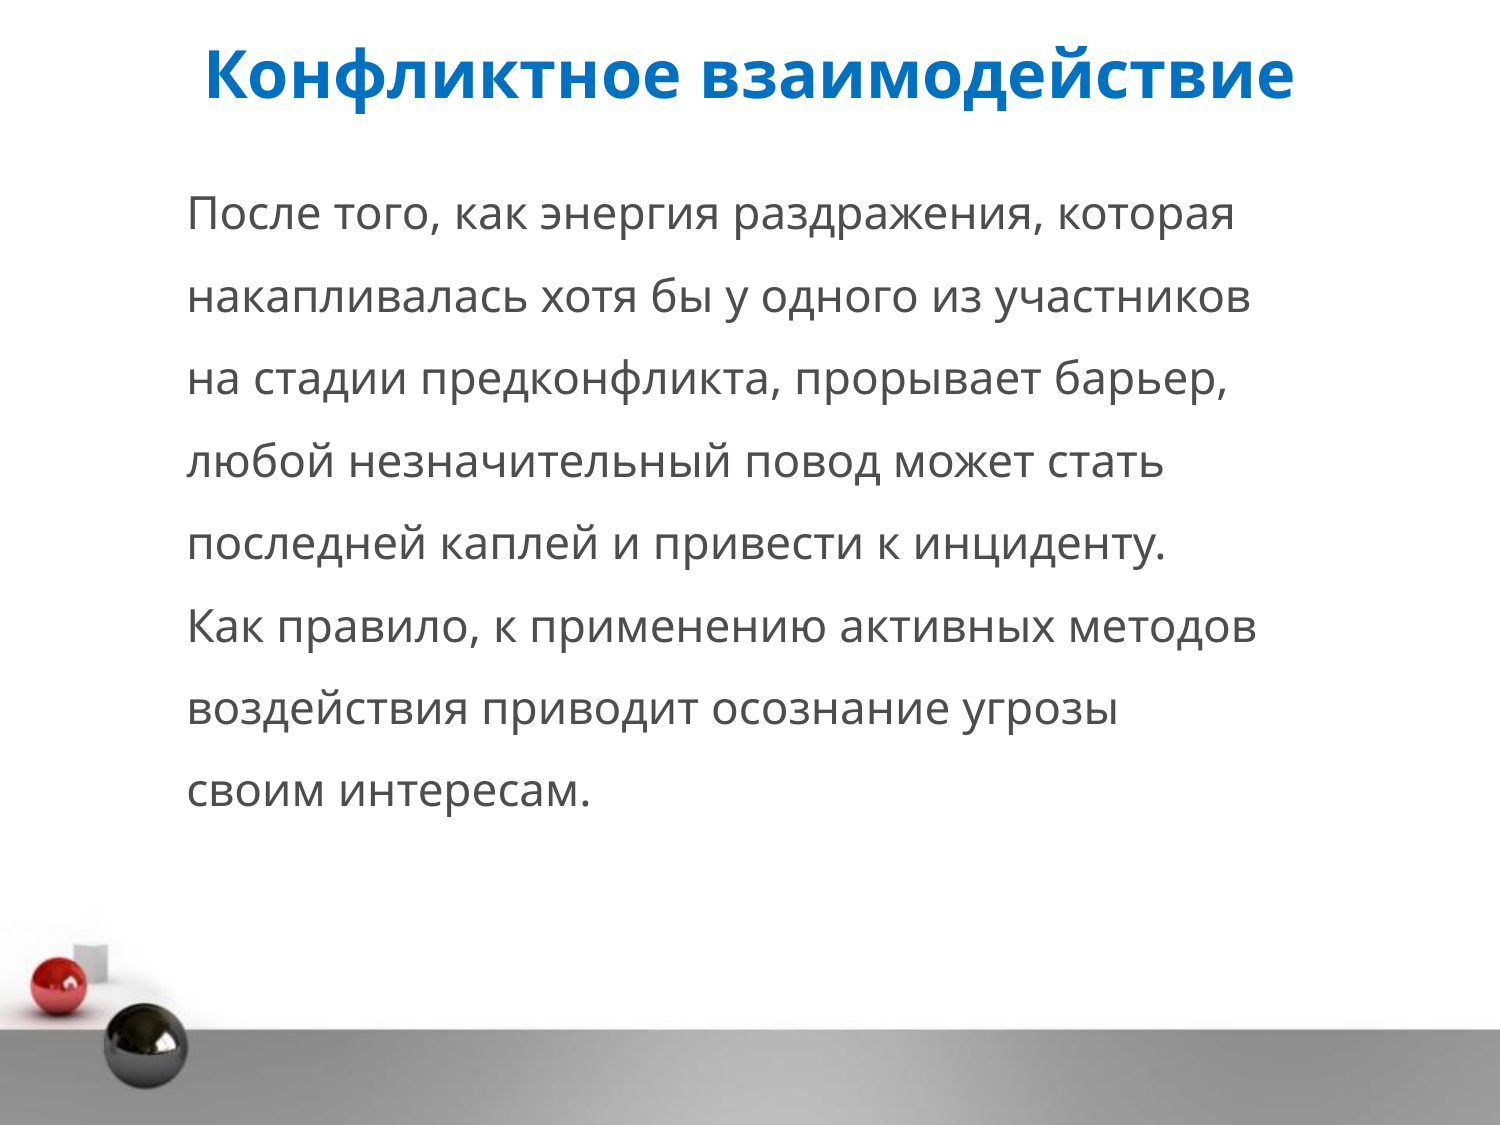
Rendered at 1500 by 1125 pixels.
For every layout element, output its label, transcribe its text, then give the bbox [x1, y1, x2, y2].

title Конфликтное взаимодействие [76, 18, 1424, 126]
list После того, как энергия раздражения, которая накапливалась хотя бы у одного из участников на стадии предконфликта, прорывает барьер, любой незначительный повод может стать последней каплей и привести к инциденту. Как правило, к применению активных методов воздействия приводит осознание угрозы своим интересам. [170, 148, 1282, 988]
picture [0, 0, 1500, 1125]
